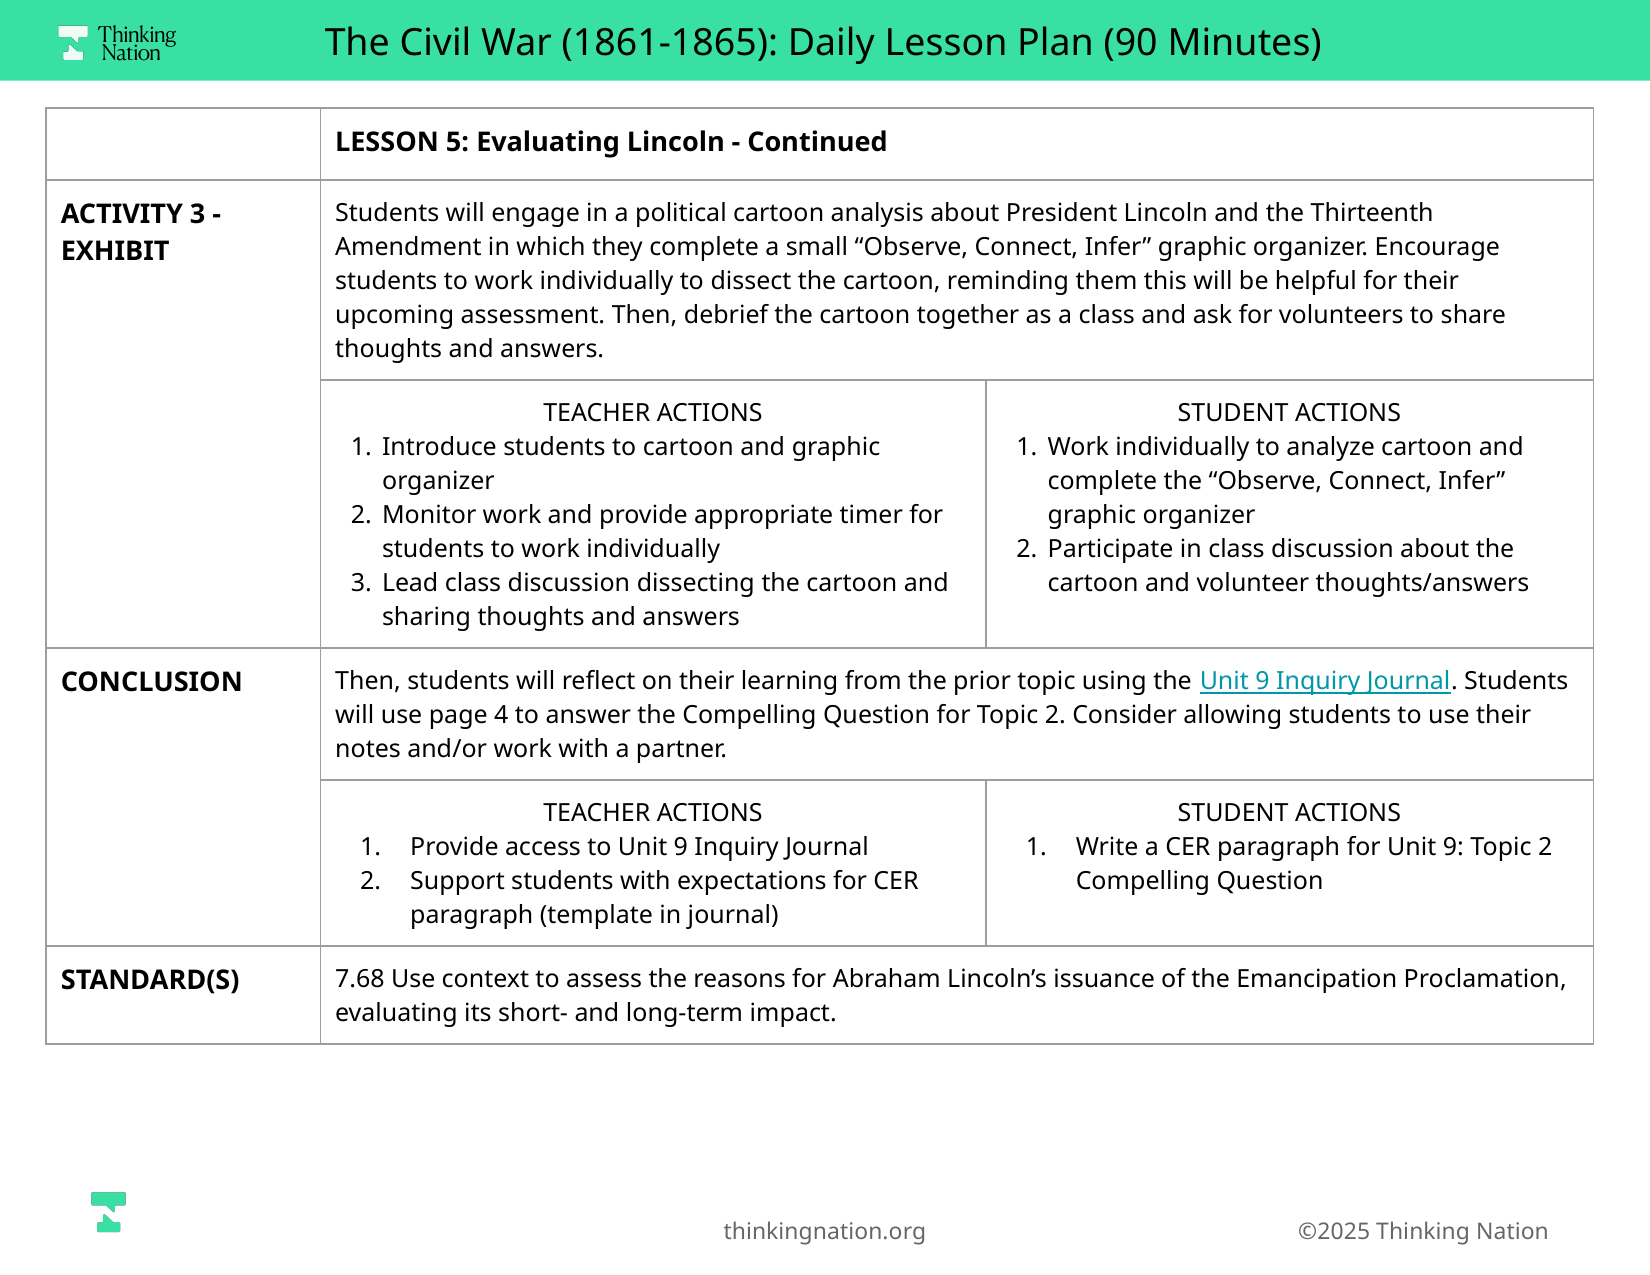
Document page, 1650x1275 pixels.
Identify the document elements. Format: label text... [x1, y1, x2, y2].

table_cell Students will engage in a political cartoon analysis about President Lincoln and the Thirteenth Amendment in which they complete a small “Observe, Connect, Infer” graphic organizer. Encourage students to work individually to dissect the cartoon, reminding them this will be helpful for their upcoming assessment. Then, debrief the cartoon together as a class and ask for volunteers to share thoughts and answers. [321, 181, 1593, 379]
table_cell STUDENT ACTIONS Work individually to analyze cartoon and complete the “Observe, Connect, Infer” graphic organizer Participate in class discussion about the cartoon and volunteer thoughts/answers [987, 381, 1593, 647]
table_cell STUDENT ACTIONS Write a CER paragraph for Unit 9: Topic 2 Compelling Question [987, 781, 1593, 945]
text_box thinkingnation.org [629, 1200, 1021, 1240]
table_cell TEACHER ACTIONS Introduce students to cartoon and graphic organizer Monitor work and provide appropriate timer for students to work individually Lead class discussion dissecting the cartoon and sharing thoughts and answers [321, 381, 985, 647]
table_cell STANDARD(S) [47, 947, 320, 1043]
text_box The Civil War (1861-1865): Daily Lesson Plan (90 Minutes) [0, 0, 1650, 81]
table_cell CONCLUSION [47, 649, 320, 945]
picture [80, 1184, 136, 1240]
picture [45, 14, 180, 85]
table_header LESSON 5: Evaluating Lincoln - Continued [321, 109, 1593, 179]
table_cell TEACHER ACTIONS Provide access to Unit 9 Inquiry Journal Support students with expectations for CER paragraph (template in journal) [321, 781, 985, 945]
table_cell ACTIVITY 3 - EXHIBIT [47, 181, 320, 647]
table_cell Then, students will reflect on their learning from the prior topic using the Unit 9 Inquiry Journal. Students will use page 4 to answer the Compelling Question for Topic 2. Consider allowing students to use their notes and/or work with a partner. [321, 649, 1593, 779]
table_header [47, 109, 320, 179]
text_box ©2025 Thinking Nation [1174, 1200, 1566, 1240]
table_cell 7.68 Use context to assess the reasons for Abraham Lincoln’s issuance of the Emancipation Proclamation, evaluating its short- and long-term impact. [321, 947, 1593, 1043]
